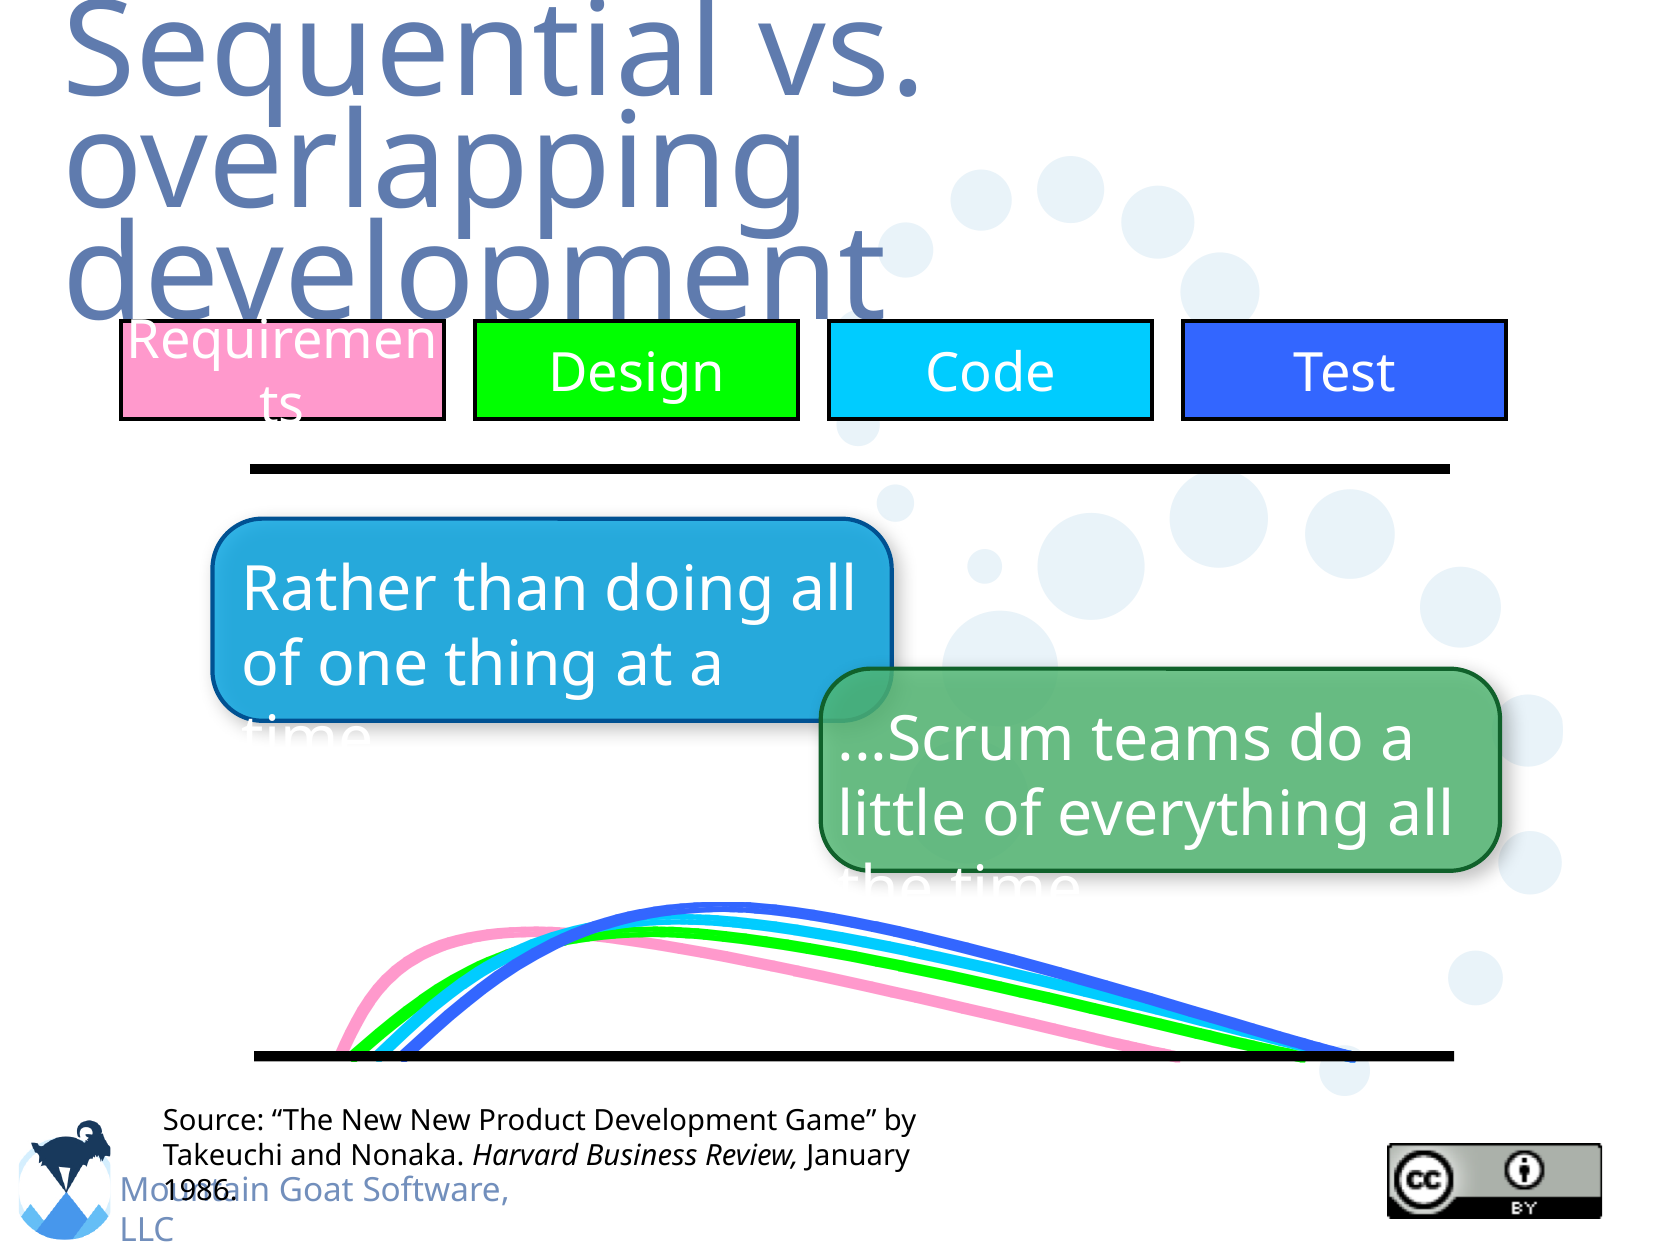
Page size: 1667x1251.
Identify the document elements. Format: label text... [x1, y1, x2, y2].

text_box Source: “The New New Product Development Game” by Takeuchi and Nonaka. Harvard Business Review, January 1986. [156, 1095, 984, 1213]
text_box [1183, 320, 1507, 419]
title Sequential vs. overlapping development [55, 0, 1609, 288]
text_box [474, 320, 799, 419]
text_box [212, 518, 892, 712]
picture [335, 901, 1362, 1066]
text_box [828, 320, 1153, 419]
text_box ...Scrum teams do a little of everything all the time [829, 689, 1490, 932]
text_box [869, 668, 1501, 851]
text_box [820, 782, 829, 849]
text_box Rather than doing all of one thing at a time... [233, 539, 869, 782]
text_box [120, 320, 444, 419]
picture [18, 1120, 111, 1240]
picture [1387, 1143, 1603, 1219]
